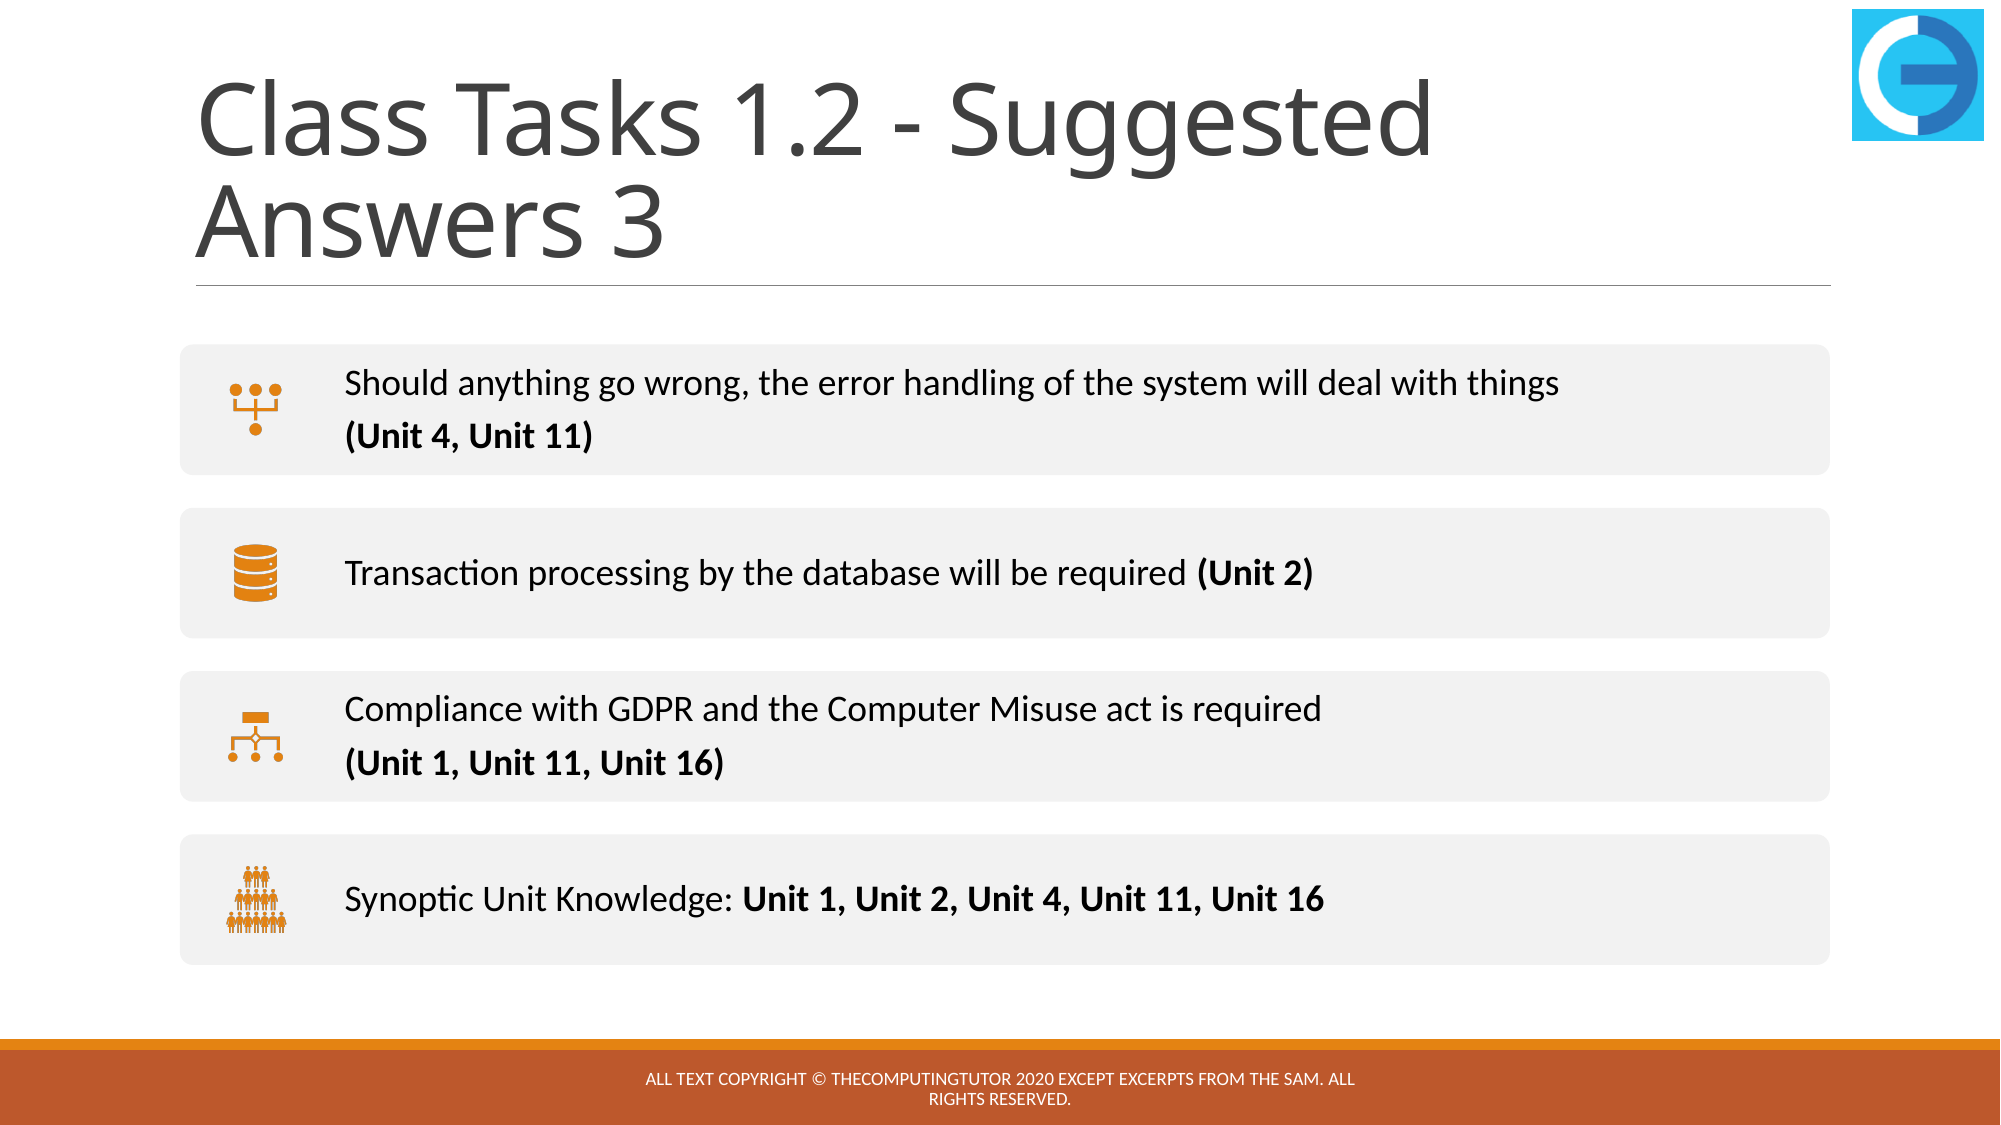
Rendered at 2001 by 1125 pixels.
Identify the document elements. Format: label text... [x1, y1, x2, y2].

footer All text copyright © TheComputingTutor 2020 except excerpts from the SAM. All rights Reserved. [604, 1059, 1396, 1120]
picture [1852, 9, 1984, 141]
title Class Tasks 1.2 - Suggested Answers 3 [180, 47, 1830, 285]
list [179, 343, 1831, 966]
